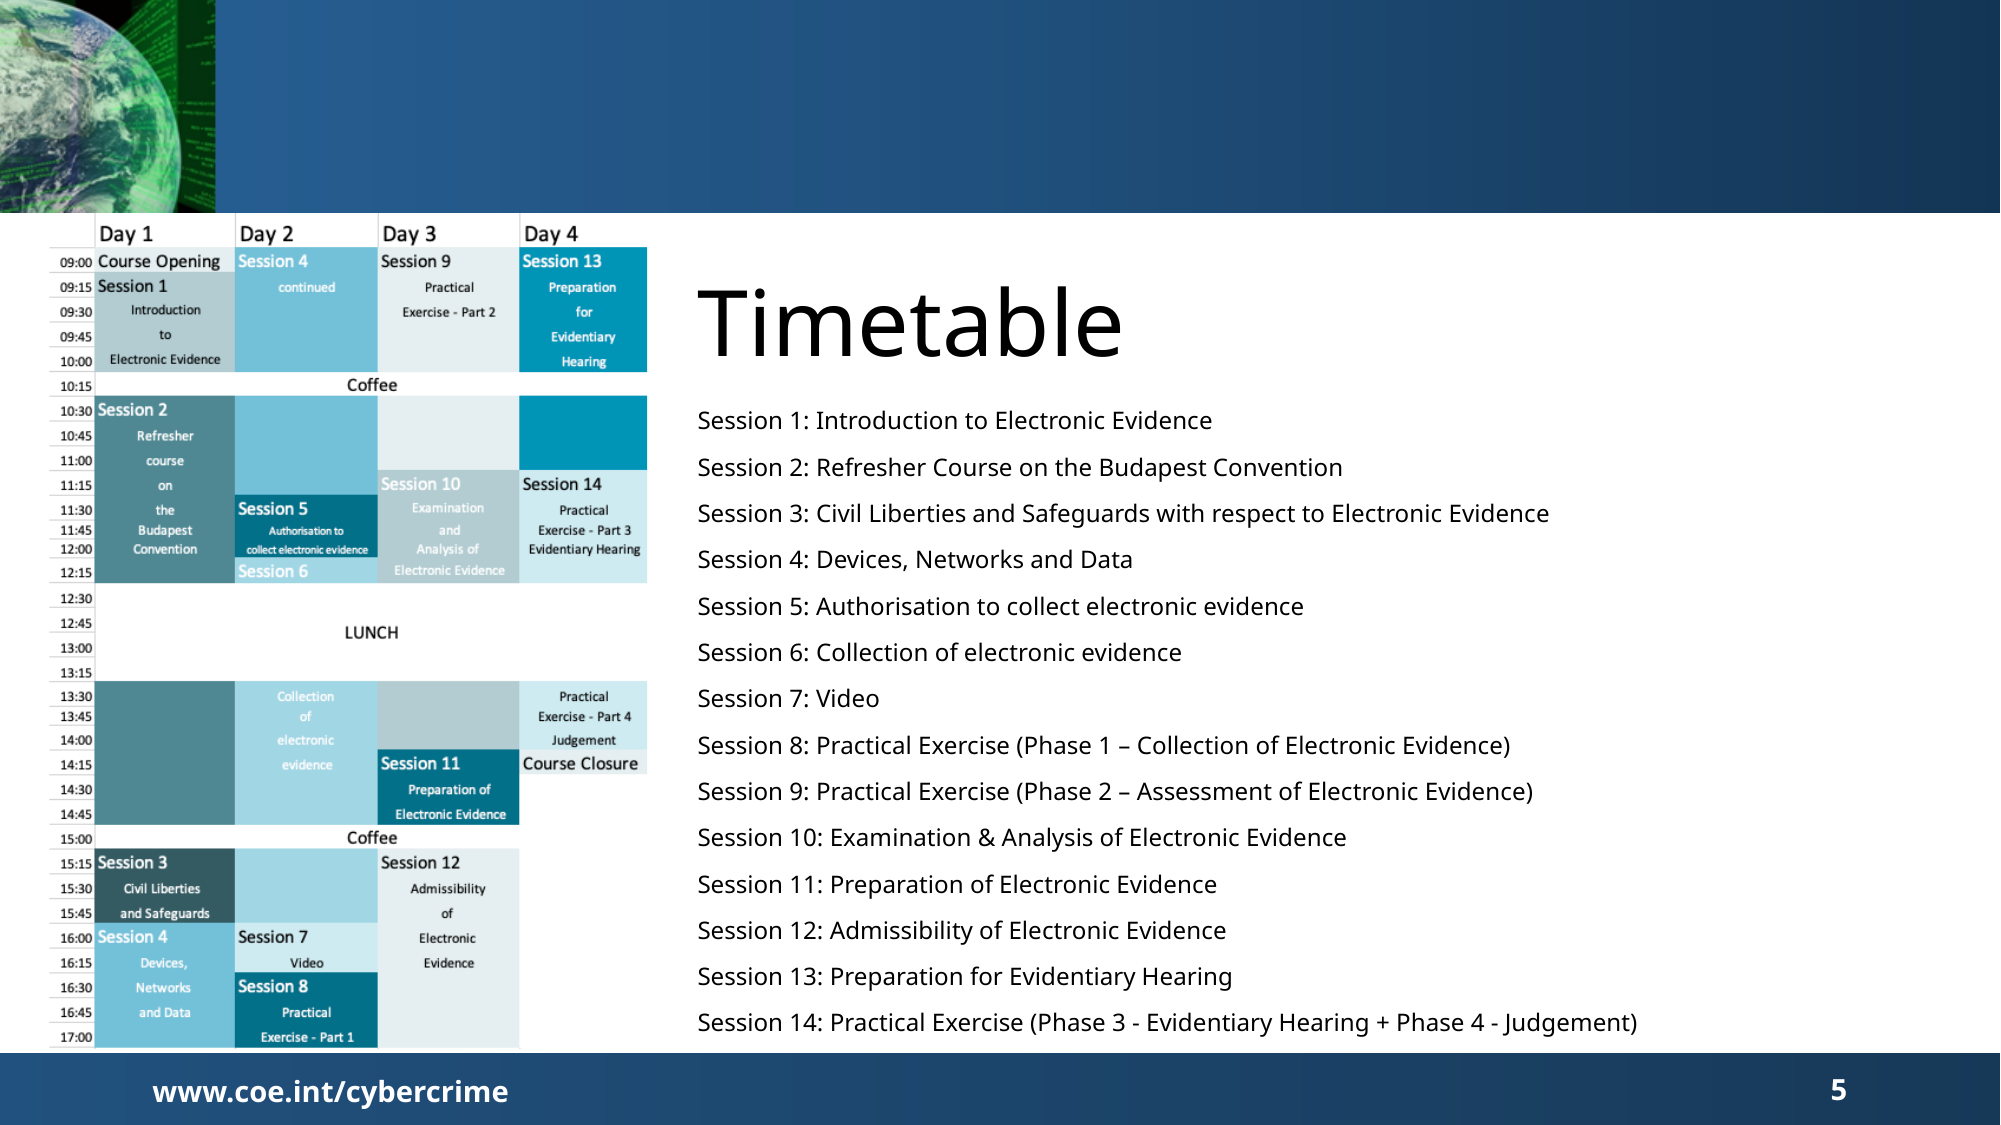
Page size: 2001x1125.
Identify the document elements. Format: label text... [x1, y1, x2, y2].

slide_number 5 [1412, 1061, 1863, 1121]
picture [549, 283, 616, 294]
slide_number www.coe.int/cybercrime [137, 1061, 588, 1121]
title Timetable [682, 252, 1863, 401]
picture [577, 307, 592, 316]
list Session 1: Introduction to Electronic Evidence Session 2: Refresher Course on the Budapest Convention Session 3: Civil Liberties and Safeguards with respect to Electronic Evidence Session 4: Devices, Networks and Data Session 5: Authorisation to collect electronic evidence Session 6: Collection of electronic evidence Session 7: Video Session 8: Practical Exercise (Phase 1 – Collection of Electronic Evidence) Session 9: Practical Exercise (Phase 2 – Assessment of Electronic Evidence) Session 10: Examination & Analysis of Electronic Evidence Session 11: Preparation of Electronic Evidence Session 12: Admissibility of Electronic Evidence Session 13: Preparation for Evidentiary Hearing Session 14: Practical Exercise (Phase 3 - Evidentiary Hearing + Phase 4 - Judgement) [682, 401, 1951, 1049]
picture [523, 255, 578, 267]
picture [0, 0, 2000, 1049]
picture [562, 357, 606, 369]
picture [559, 331, 615, 344]
picture [585, 255, 601, 267]
picture [552, 332, 557, 341]
